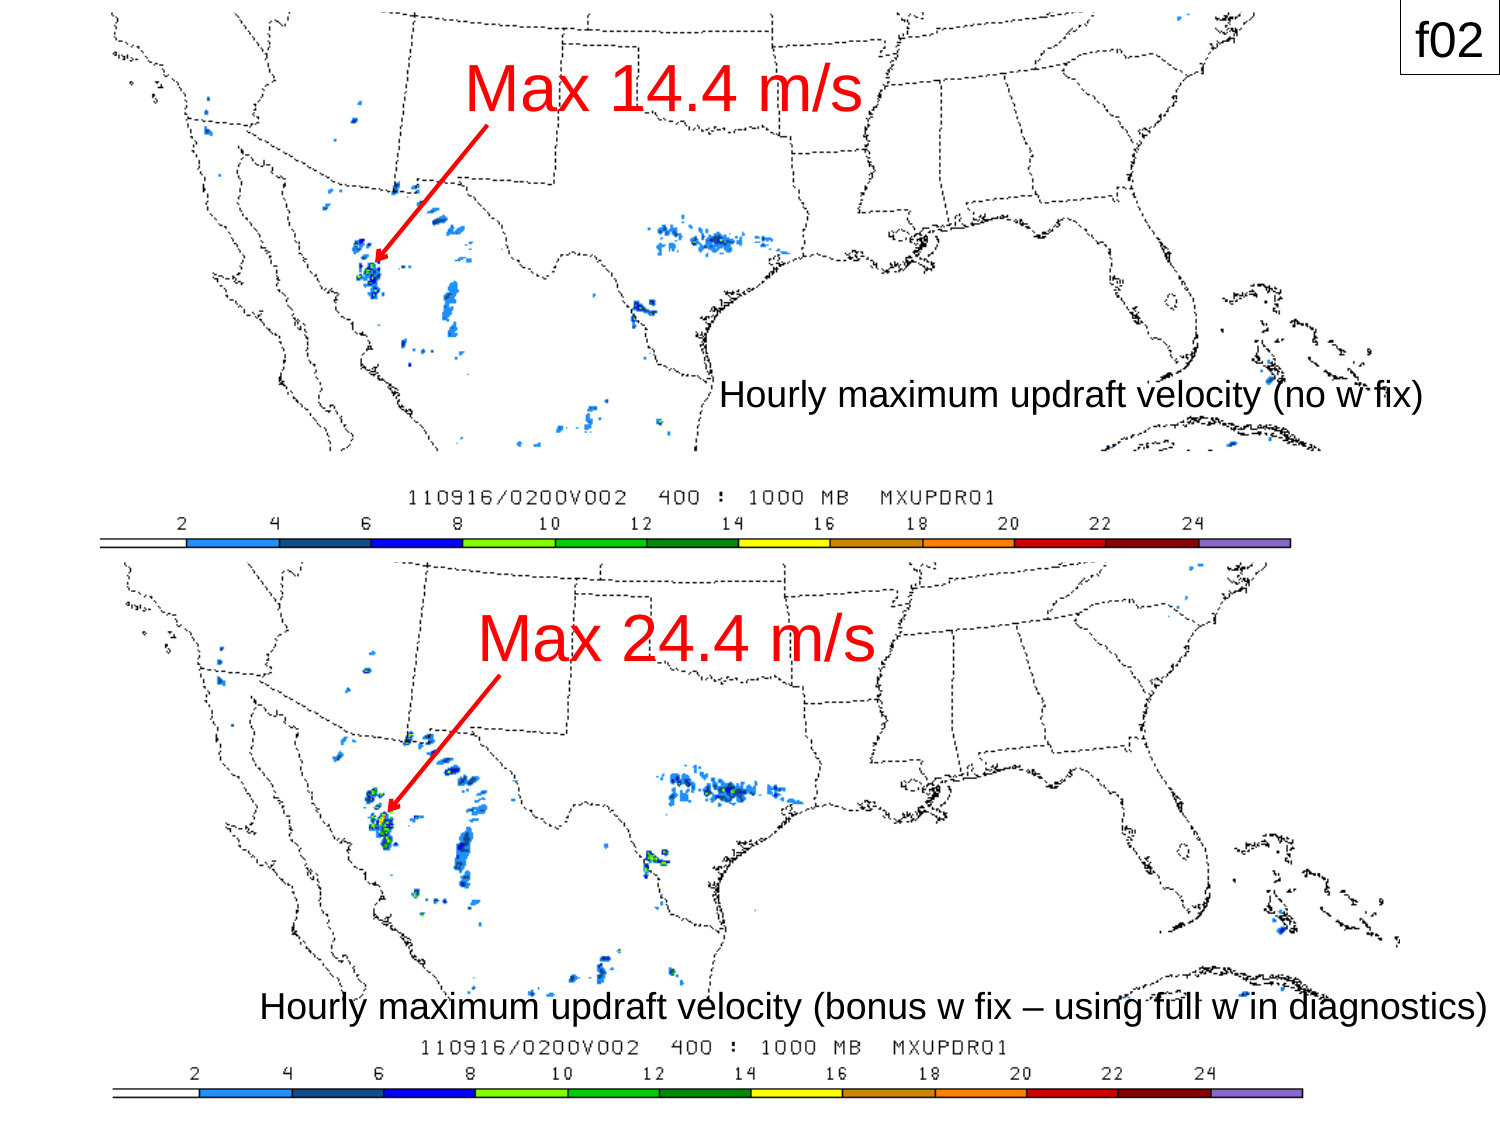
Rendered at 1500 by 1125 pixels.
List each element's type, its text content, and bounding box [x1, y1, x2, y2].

text_box f02 [1400, 0, 1500, 75]
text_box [112, 562, 1500, 1101]
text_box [99, 12, 1444, 551]
